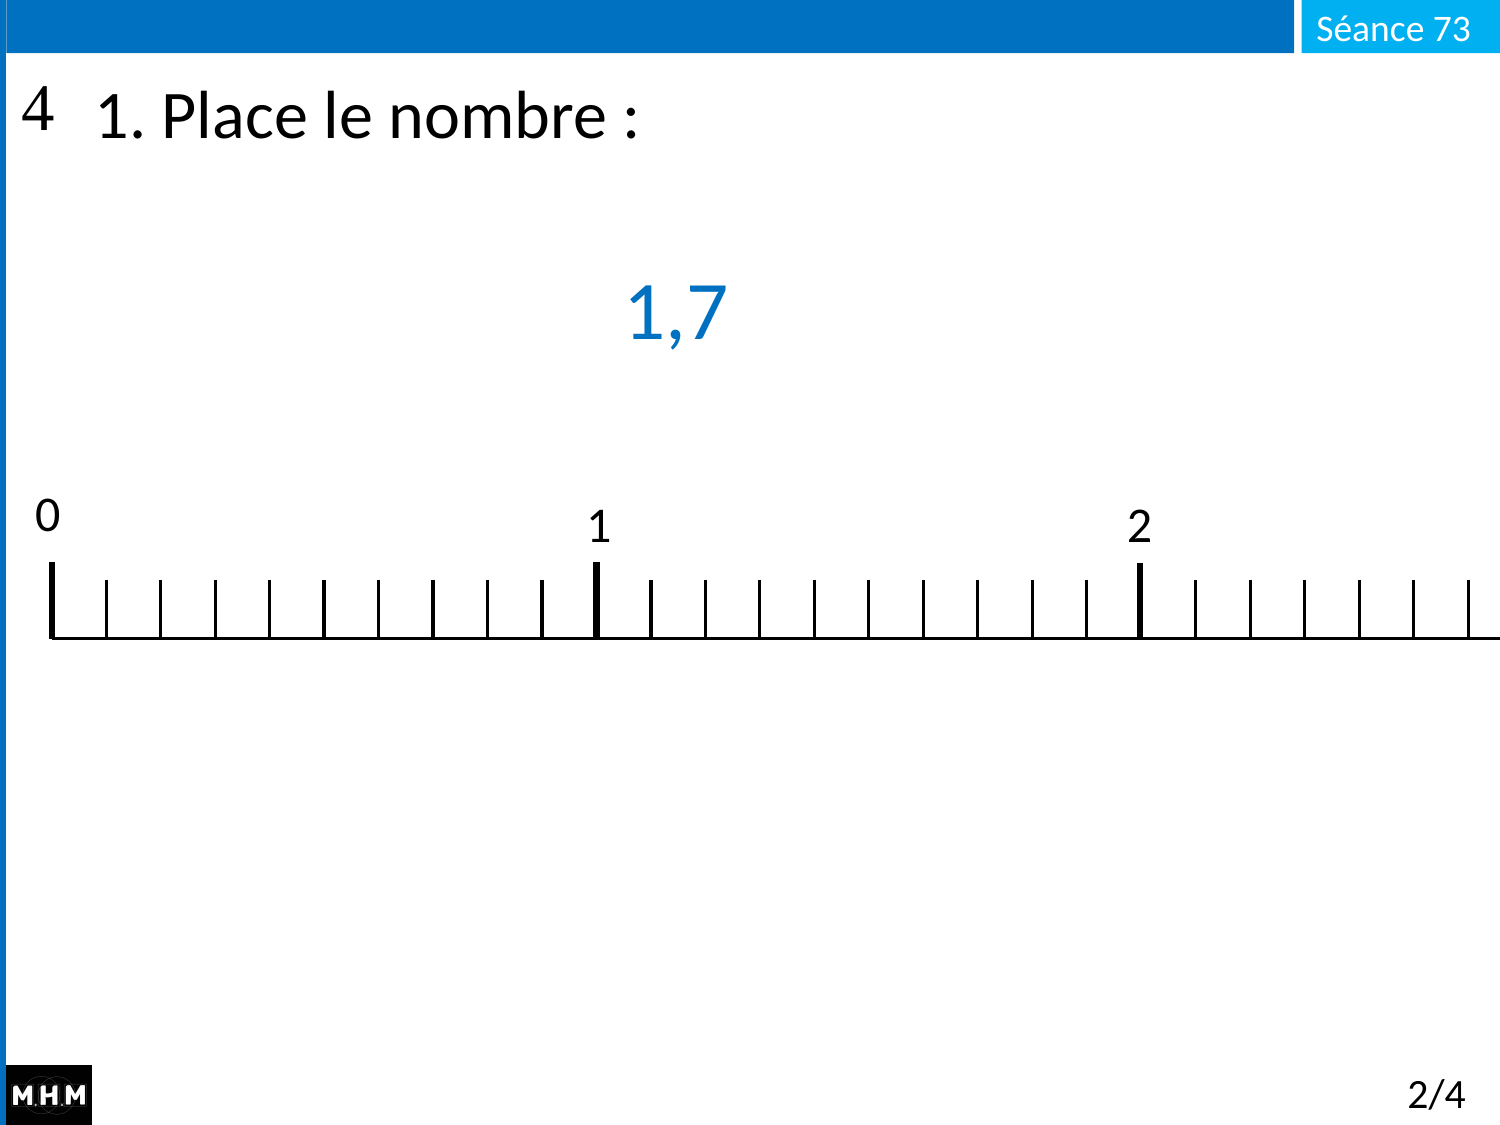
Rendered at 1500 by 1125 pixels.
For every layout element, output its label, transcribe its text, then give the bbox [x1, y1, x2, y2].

title 1. Place le nombre : [79, 71, 1374, 161]
picture [6, 1065, 92, 1125]
text_box 1,7 [608, 249, 815, 364]
list 2/4 [1373, 1064, 1500, 1125]
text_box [20, 474, 1500, 640]
